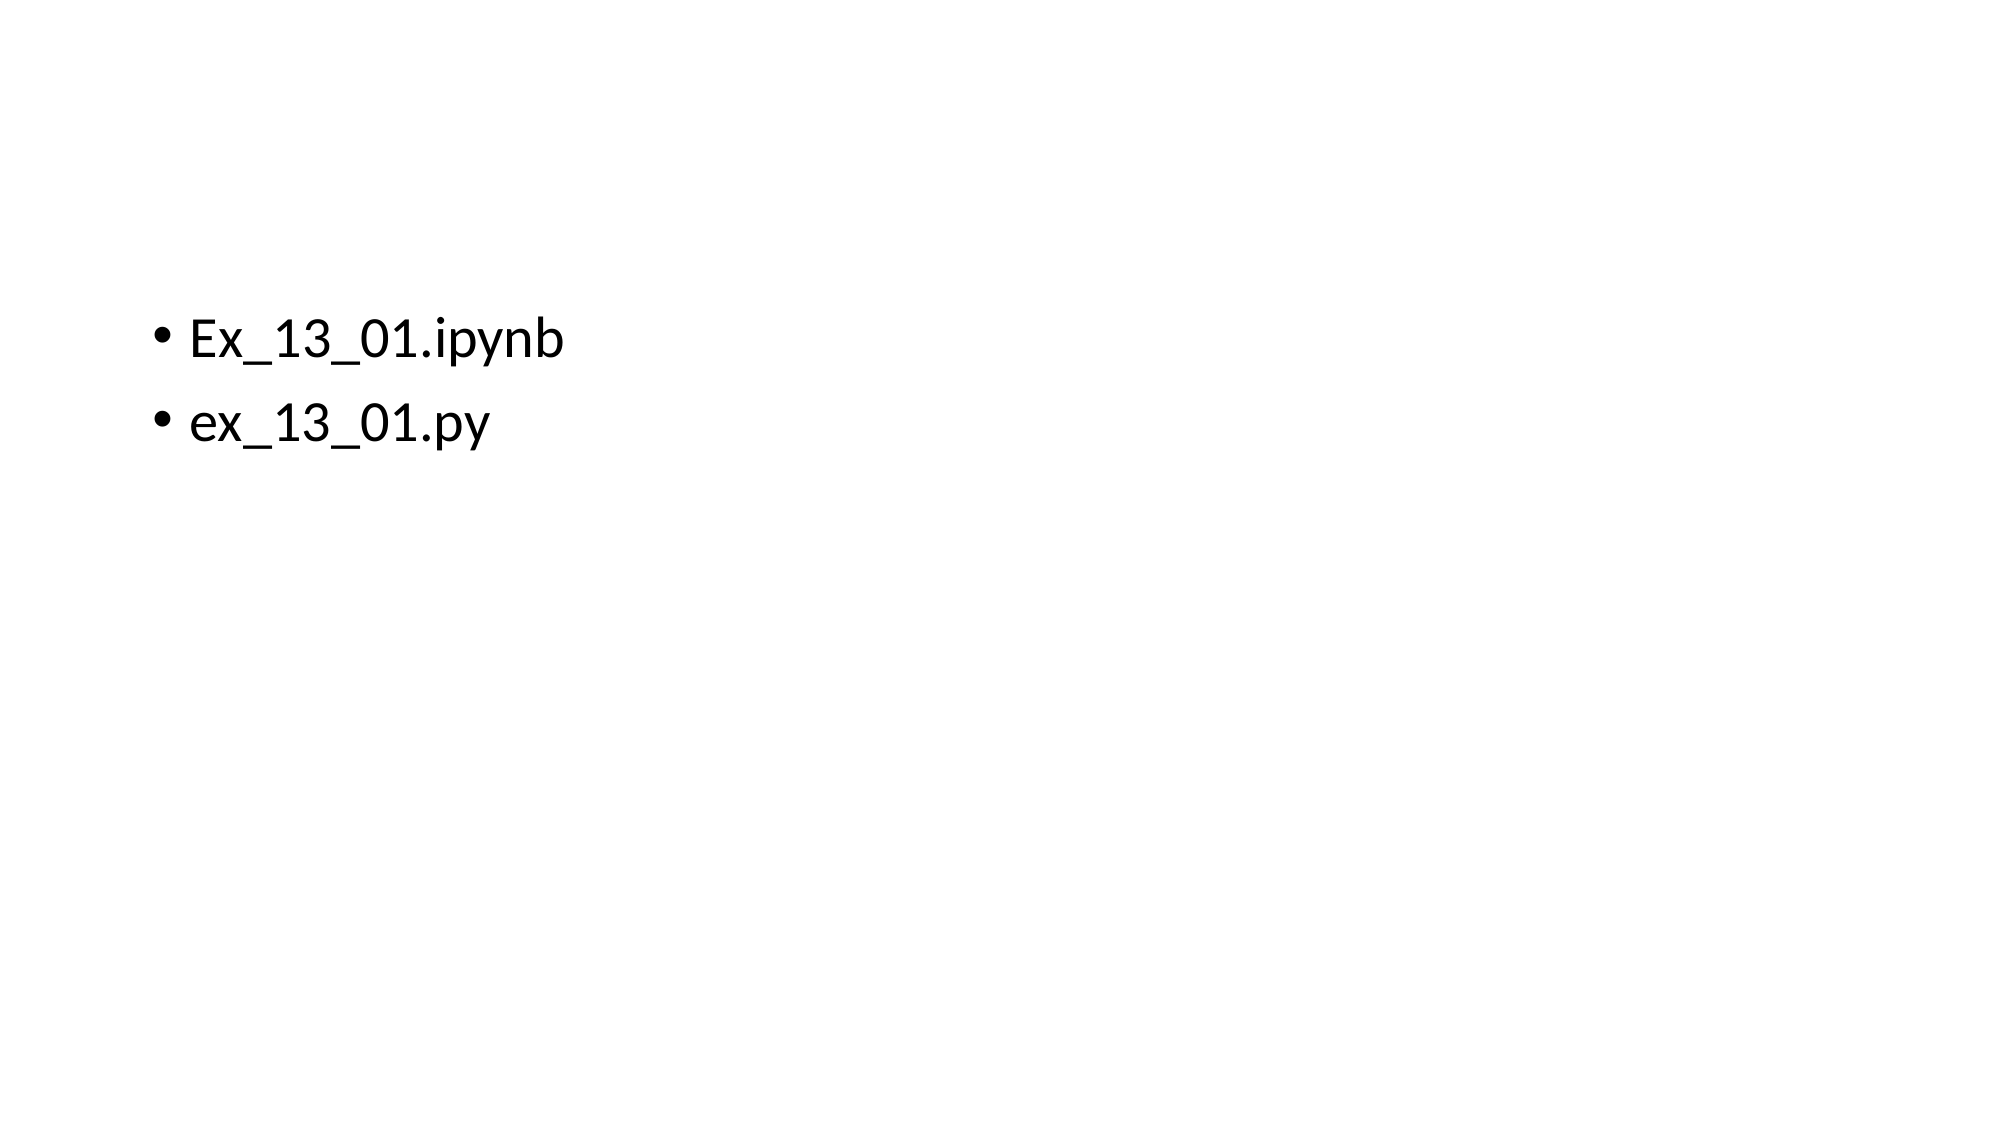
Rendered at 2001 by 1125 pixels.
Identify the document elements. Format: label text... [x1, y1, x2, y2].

list Ex_13_01.ipynb ex_13_01.py [137, 299, 1863, 1014]
